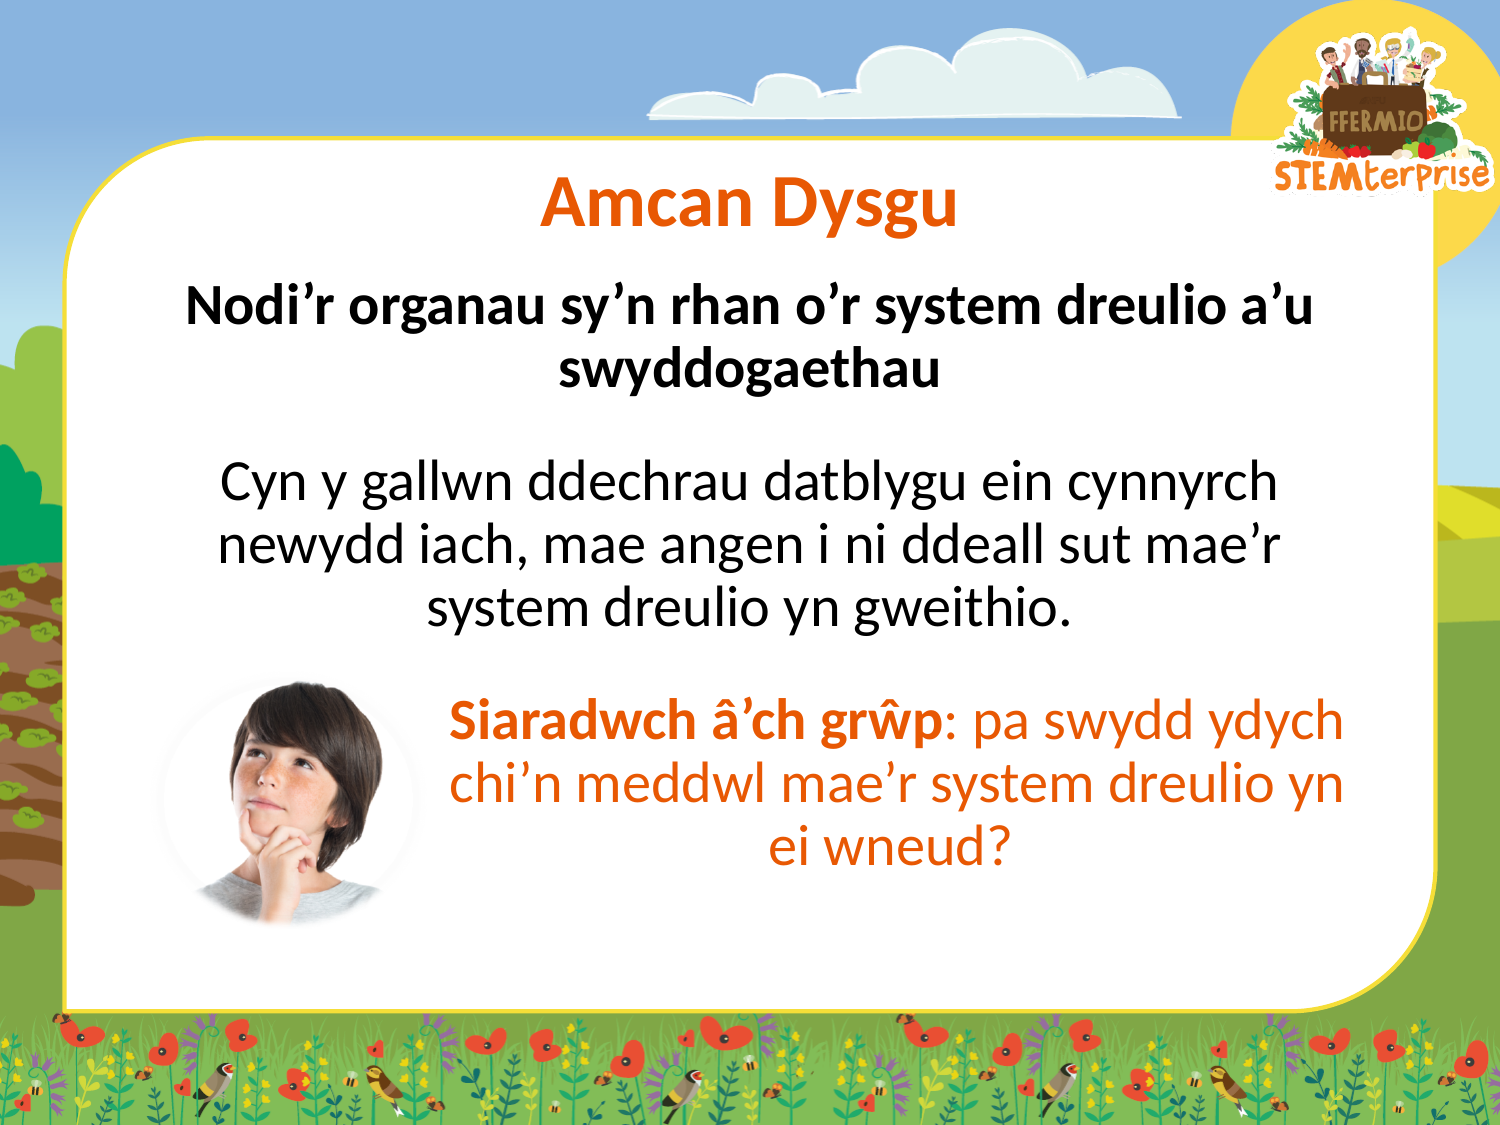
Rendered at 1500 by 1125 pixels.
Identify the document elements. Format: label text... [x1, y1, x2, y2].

title Amcan Dysgu [218, 137, 1282, 256]
picture [0, 0, 1500, 1125]
list Nodi’r organau sy’n rhan o’r system dreulio a’u swyddogaethau Cyn y gallwn ddechrau datblygu ein cynnyrch newydd iach, mae angen i ni ddeall sut mae’r system dreulio yn gweithio. Siaradwch â’ch grŵp: pa swydd ydych chi’n meddwl mae’r system dreulio yn ei wneud? [129, 267, 1371, 988]
